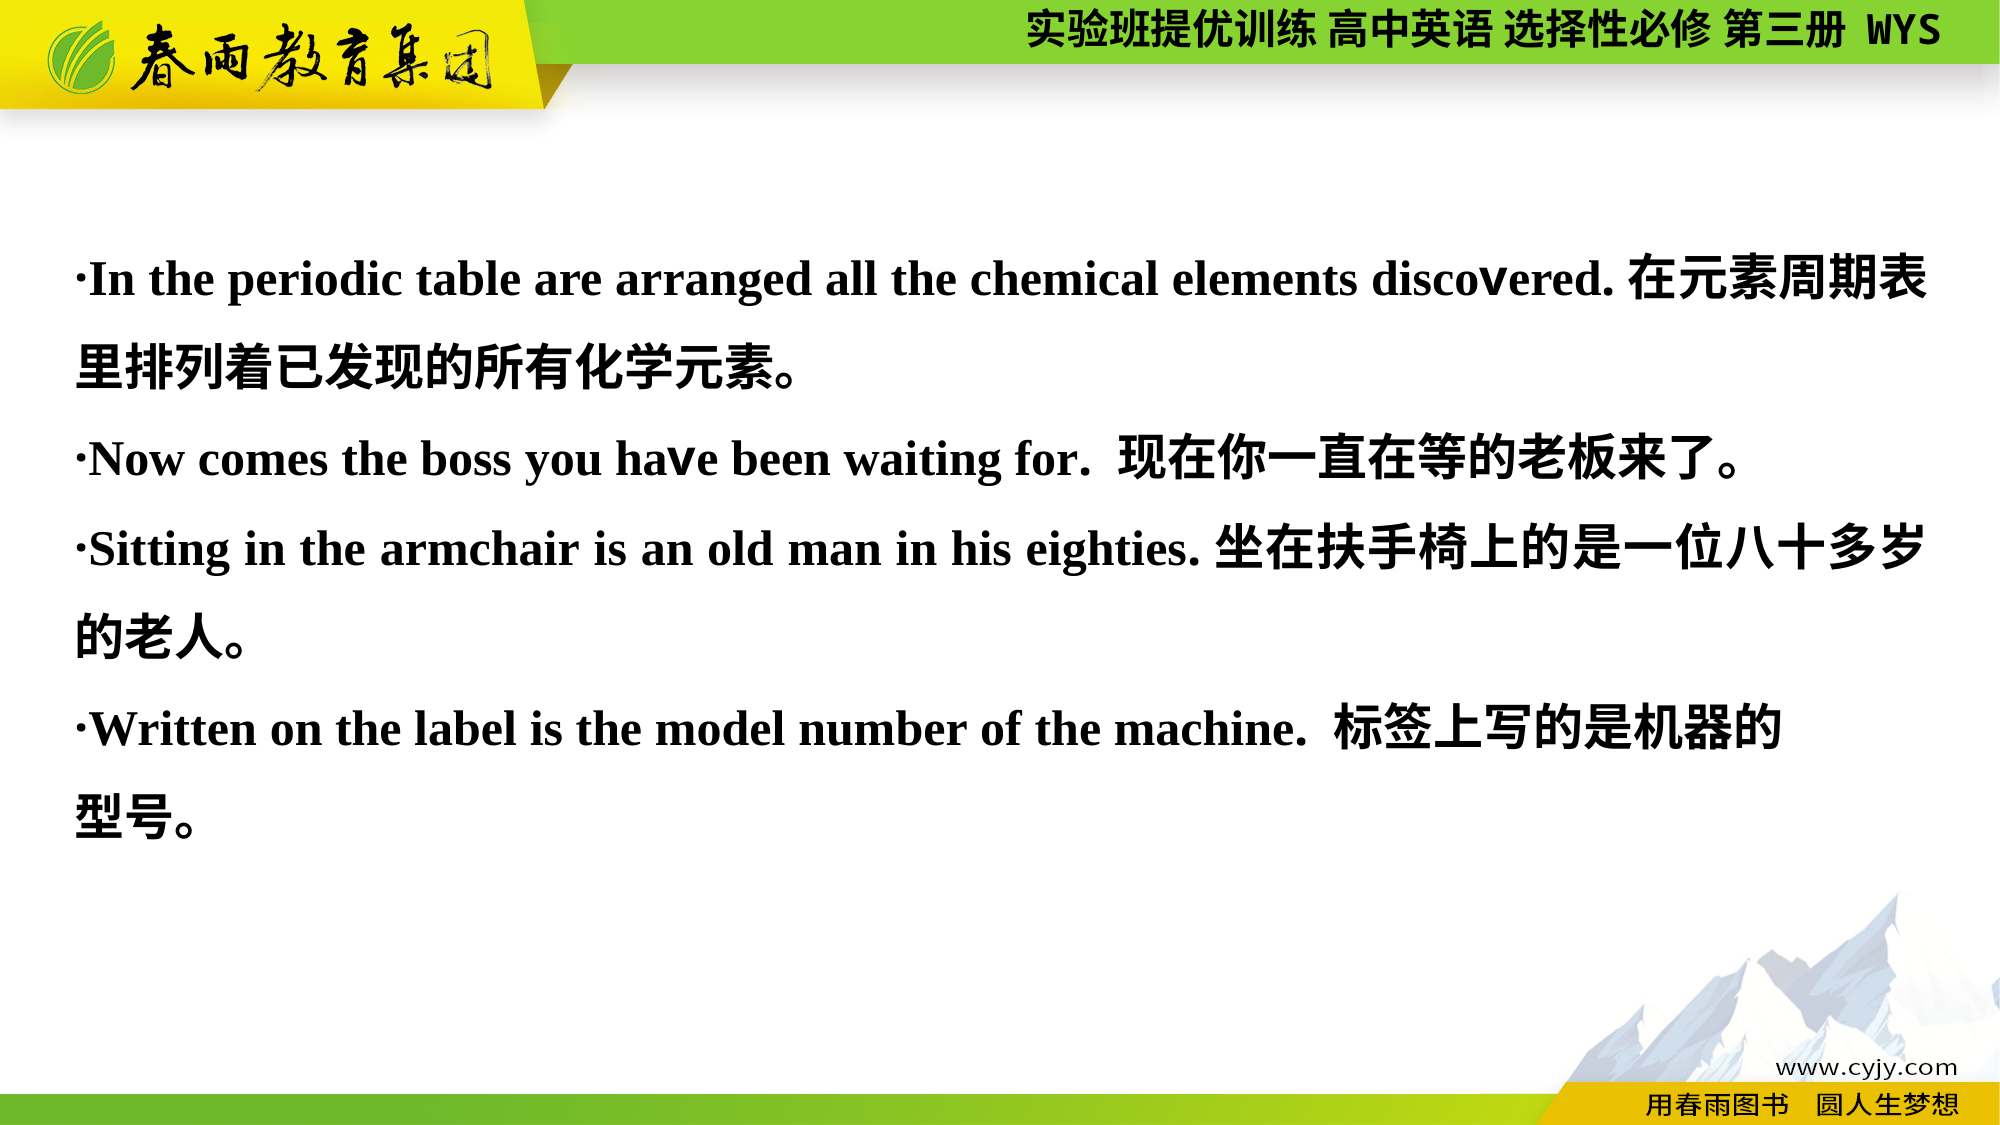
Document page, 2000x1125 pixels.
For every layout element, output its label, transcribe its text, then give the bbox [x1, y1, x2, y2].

list ·In the periodic table are arranged all the chemical elements discovered.在元素周期表里排列着已发现的所有化学元素。 ·Now comes the boss you have been waiting for. 现在你一直在等的老板来了。 ·Sitting in the armchair is an old man in his eighties.坐在扶手椅上的是一位八十多岁的老人。 ·Written on the label is the model number of the machine. 标签上写的是机器的 型号。 [59, 208, 1944, 860]
picture [0, 0, 2000, 1125]
